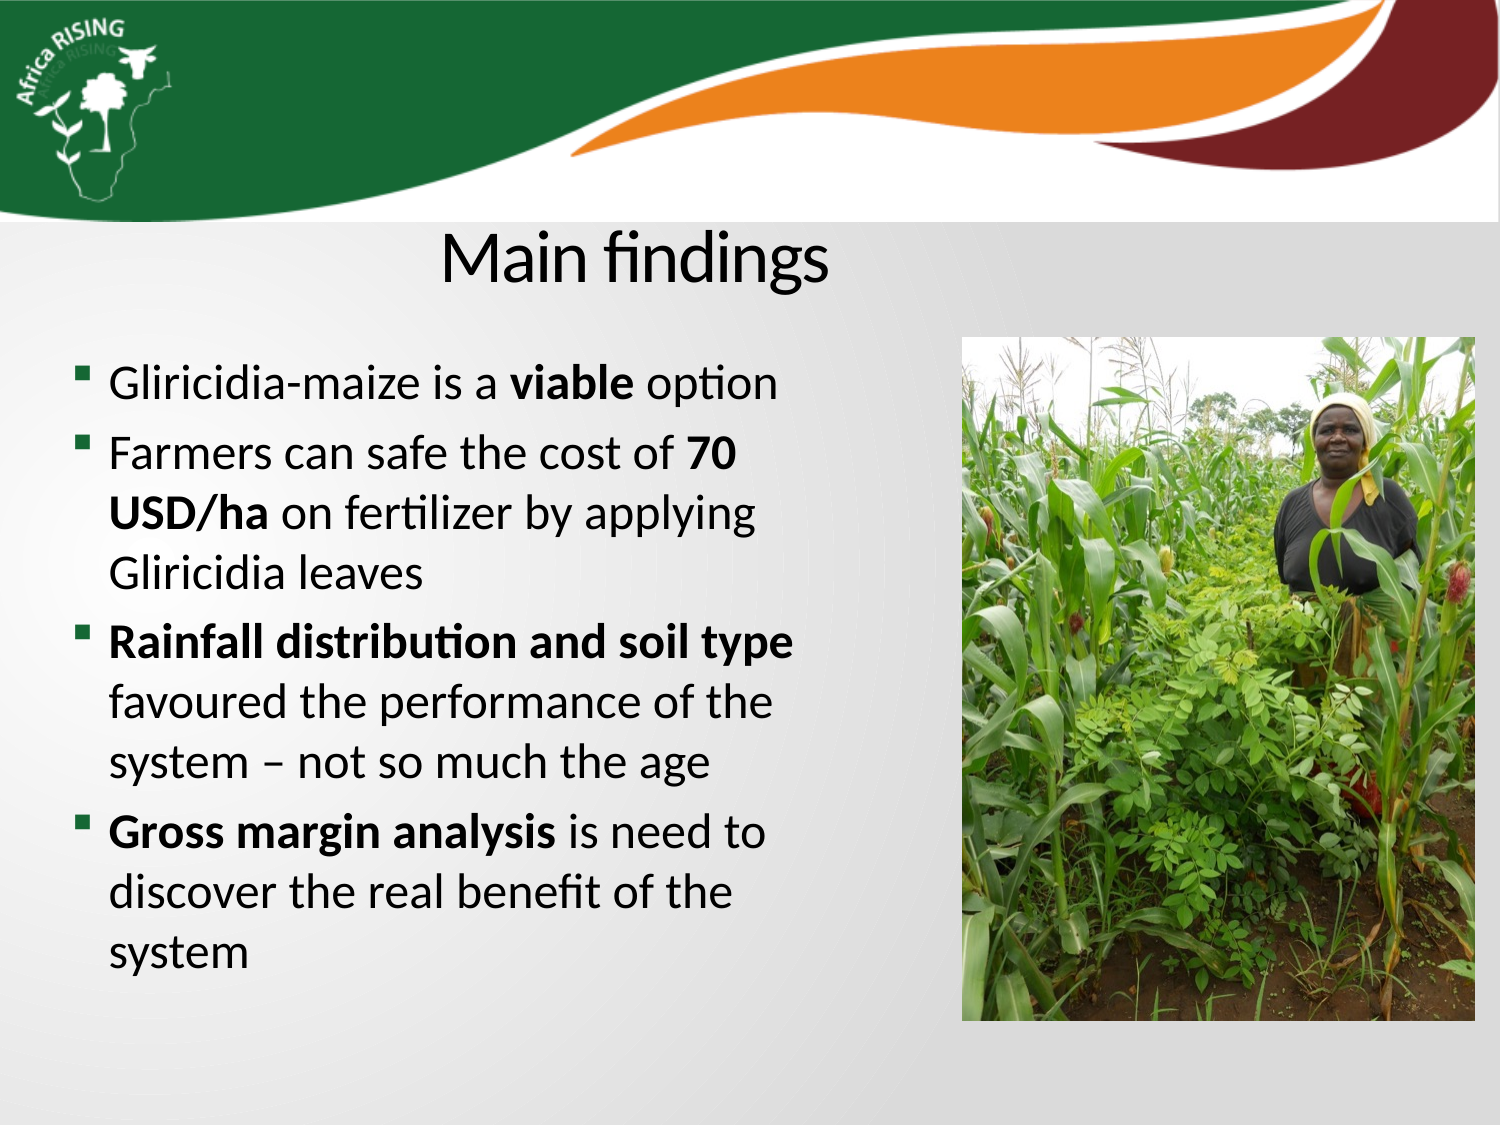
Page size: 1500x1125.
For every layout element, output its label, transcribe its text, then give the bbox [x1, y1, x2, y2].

title Main findings [425, 200, 1388, 388]
picture [0, 0, 1499, 222]
picture [961, 336, 1476, 1022]
list Gliricidia-maize is a viable option Farmers can safe the cost of 70 USD/ha on fertilizer by applying Gliricidia leaves Rainfall distribution and soil type favoured the performance of the system – not so much the age Gross margin analysis is need to discover the real benefit of the system [37, 341, 888, 1067]
